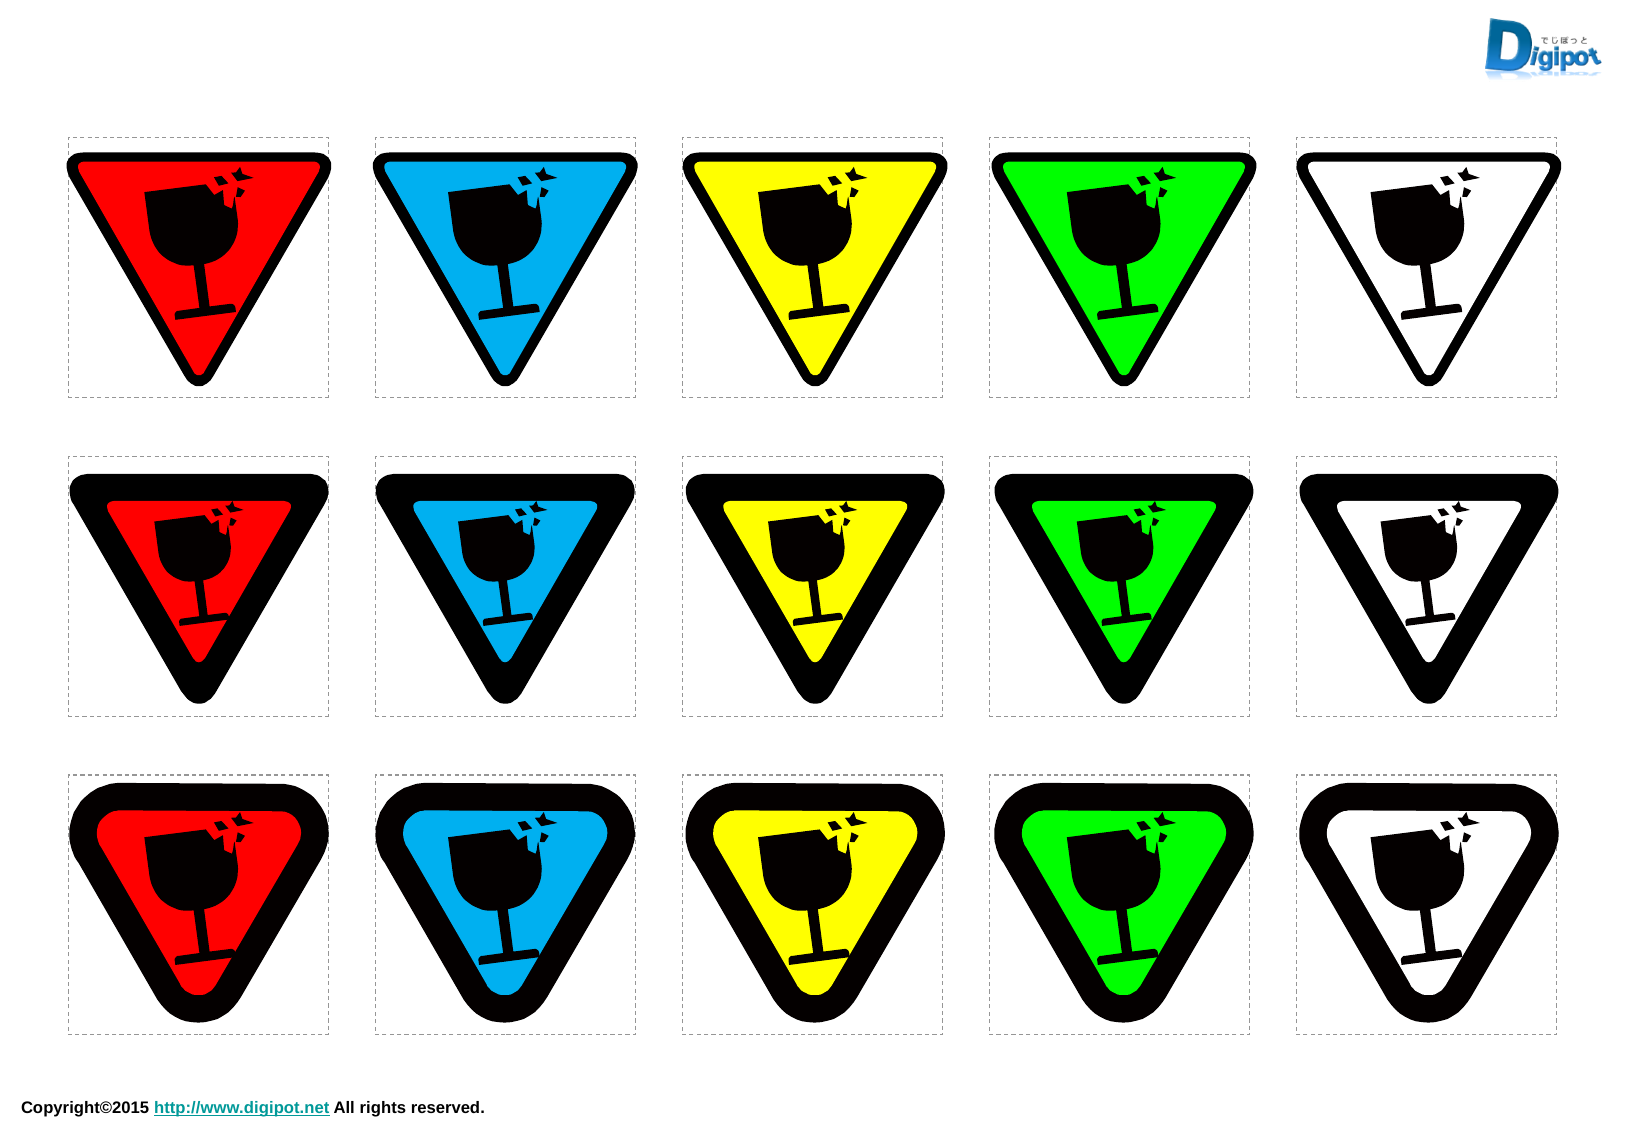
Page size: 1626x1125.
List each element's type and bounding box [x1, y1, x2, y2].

text_box [1299, 473, 1559, 704]
picture [1485, 18, 1602, 82]
text_box [500, 0, 697, 162]
text_box [447, 166, 558, 320]
text_box [685, 473, 945, 704]
text_box [1370, 166, 1481, 320]
text_box [375, 782, 636, 1023]
text_box [69, 473, 329, 704]
text_box [994, 782, 1254, 1023]
text_box [1066, 811, 1177, 966]
text_box [144, 166, 254, 320]
text_box [1380, 500, 1471, 627]
text_box [447, 811, 558, 966]
text_box [372, 152, 638, 387]
text_box [991, 152, 1257, 387]
text_box [757, 166, 868, 320]
text_box [767, 500, 858, 627]
text_box [757, 811, 868, 966]
text_box [153, 500, 244, 627]
text_box [66, 152, 332, 387]
text_box [1076, 500, 1167, 627]
text_box [685, 782, 946, 1023]
text_box [1066, 166, 1177, 320]
text_box [1296, 152, 1562, 387]
text_box [457, 500, 548, 627]
text_box [375, 473, 635, 704]
text_box [994, 473, 1254, 704]
text_box [1299, 782, 1559, 1023]
text_box [69, 782, 329, 1023]
text_box [1370, 811, 1481, 966]
text_box [682, 152, 948, 387]
text_box [144, 811, 254, 966]
